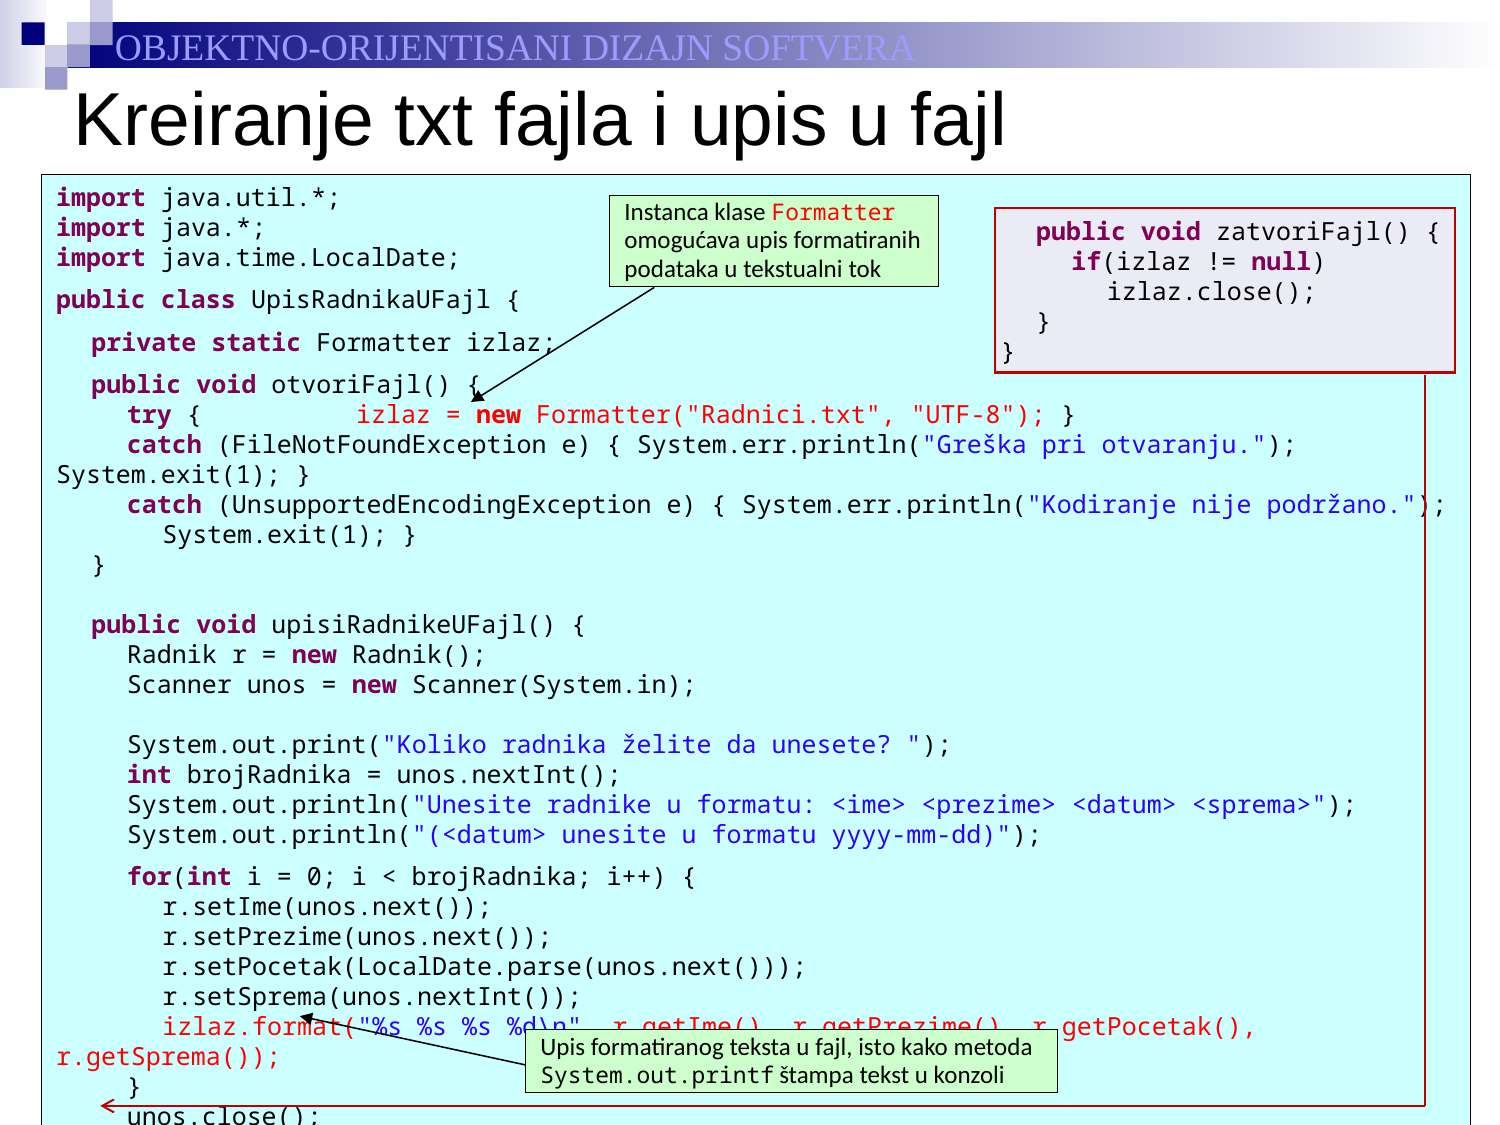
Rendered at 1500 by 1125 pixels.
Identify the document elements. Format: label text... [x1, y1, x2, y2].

text_box Instanca klase Formatter omogućava upis formatiranih podataka u tekstualni tok [609, 195, 939, 287]
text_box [470, 287, 655, 403]
text_box import java.util.*; import java.*; import java.time.LocalDate; public class UpisRadnikaUFajl { private static Formatter izlaz; public void otvoriFajl() { try { izlaz = new Formatter("Radnici.txt", "UTF-8"); } catch (FileNotFoundException e) { System.err.println("Greška pri otvaranju."); System.exit(1); } catch (UnsupportedEncodingException e) { System.err.println("Kodiranje nije podržano."); System.exit(1); } } public void upisiRadnikeUFajl() { Radnik r = new Radnik(); Scanner unos = new Scanner(System.in); System.out.print("Koliko radnika želite da unesete? "); int brojRadnika = unos.nextInt(); System.out.println("Unesite radnike u formatu: <ime> <prezime> <datum> <sprema>"); System.out.println("(<datum> unesite u formatu yyyy-mm-dd)"); for(int i = 0; i < brojRadnika; i++) { r.setIme(unos.next()); r.setPrezime(unos.next()); r.setPocetak(LocalDate.parse(unos.next())); r.setSprema(unos.nextInt()); izlaz.format("%s %s %s %d\n", r.getIme(), r.getPrezime(), r.getPocetak(), r.getSprema()); } unos.close(); } [41, 174, 1471, 1125]
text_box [299, 1015, 526, 1066]
text_box public void zatvoriFajl() { if(izlaz != null) izlaz.close(); } } [994, 208, 1456, 373]
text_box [100, 374, 1426, 1107]
title Kreiranje txt fajla i upis u fajl [58, 66, 1134, 165]
